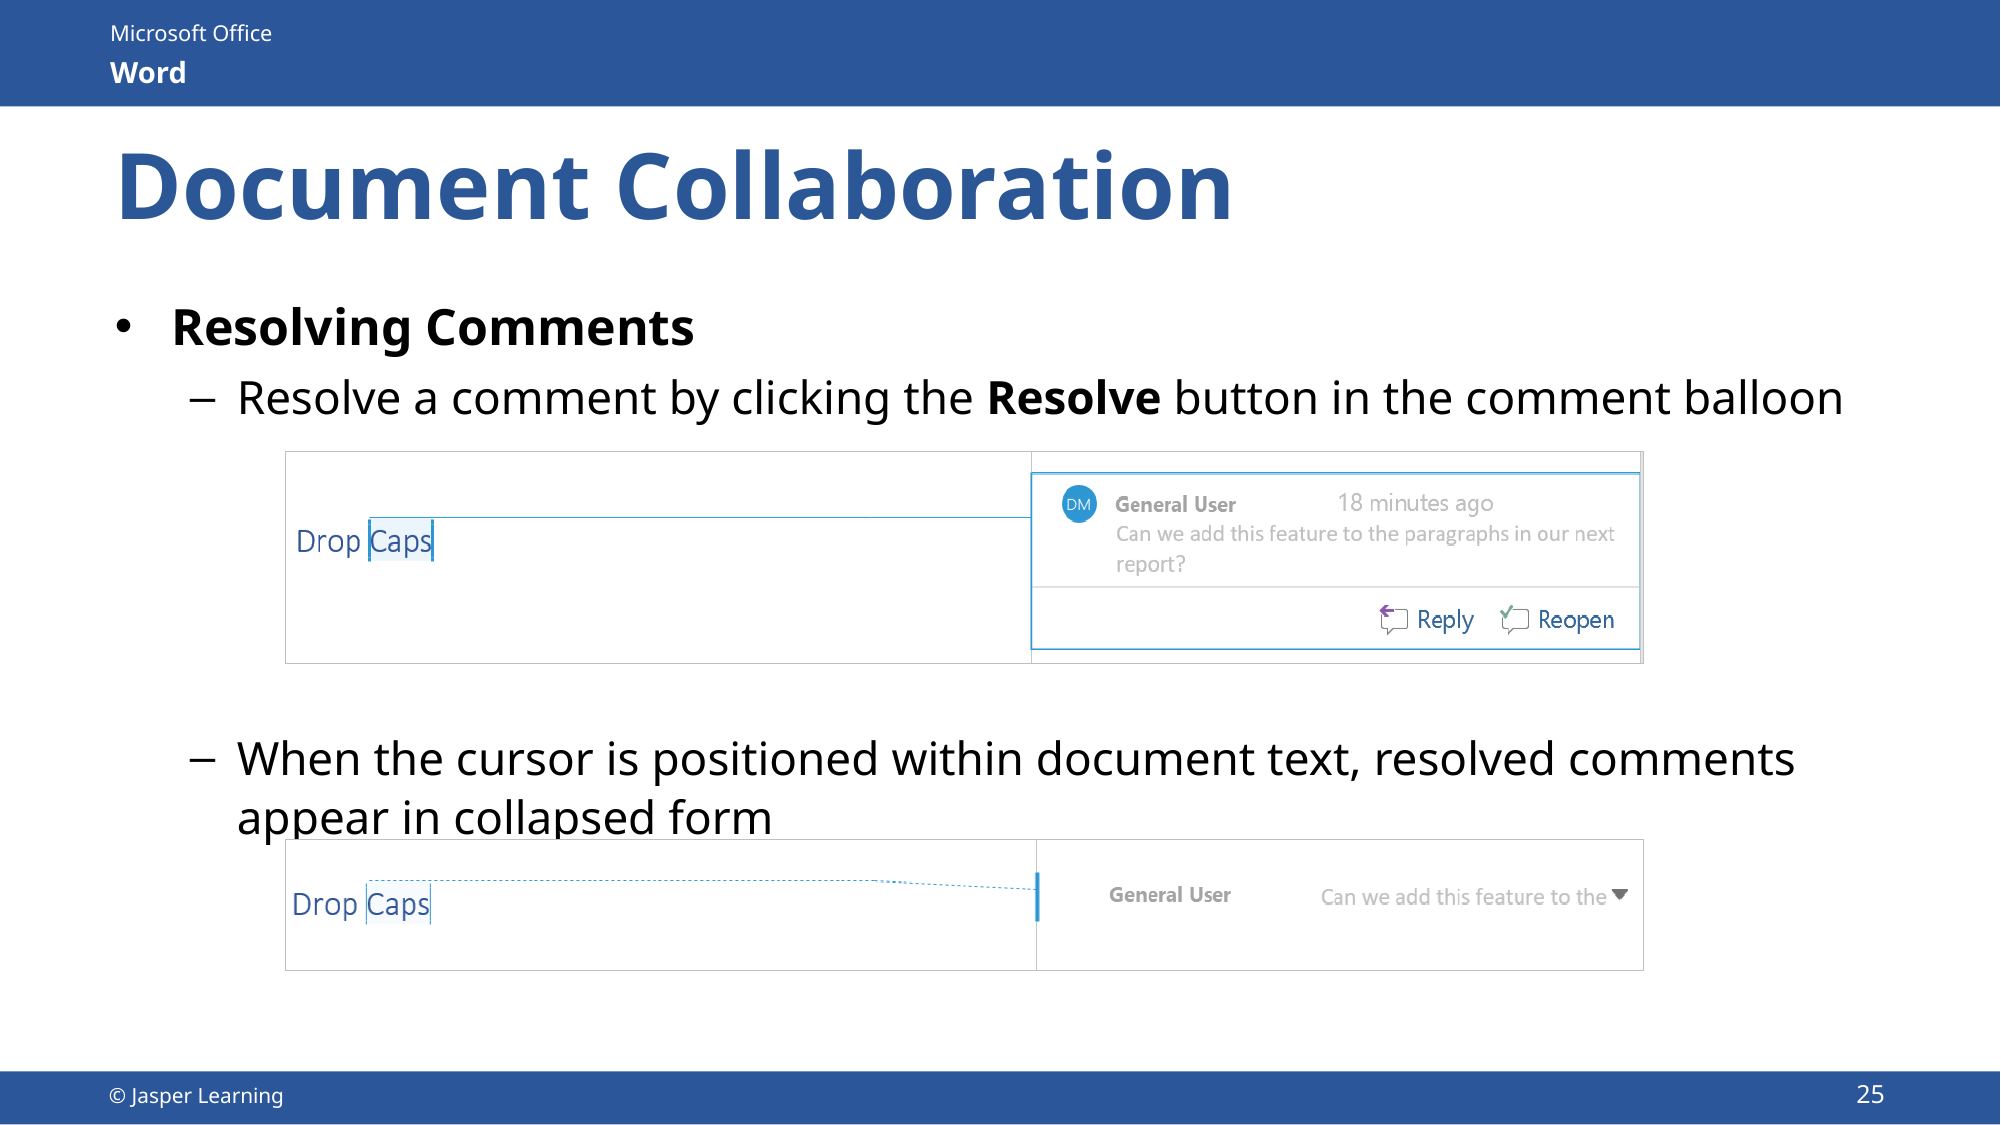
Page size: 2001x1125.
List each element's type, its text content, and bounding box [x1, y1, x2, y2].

picture [284, 839, 1644, 971]
slide_number 25 [1433, 1065, 1900, 1125]
list Resolving Comments Resolve a comment by clicking the Resolve button in the comment balloon When the cursor is positioned within document text, resolved comments appear in collapsed form [99, 283, 1900, 1026]
picture [284, 450, 1644, 664]
footer © Jasper Learning [94, 1066, 769, 1125]
title Document Collaboration [99, 118, 1866, 248]
